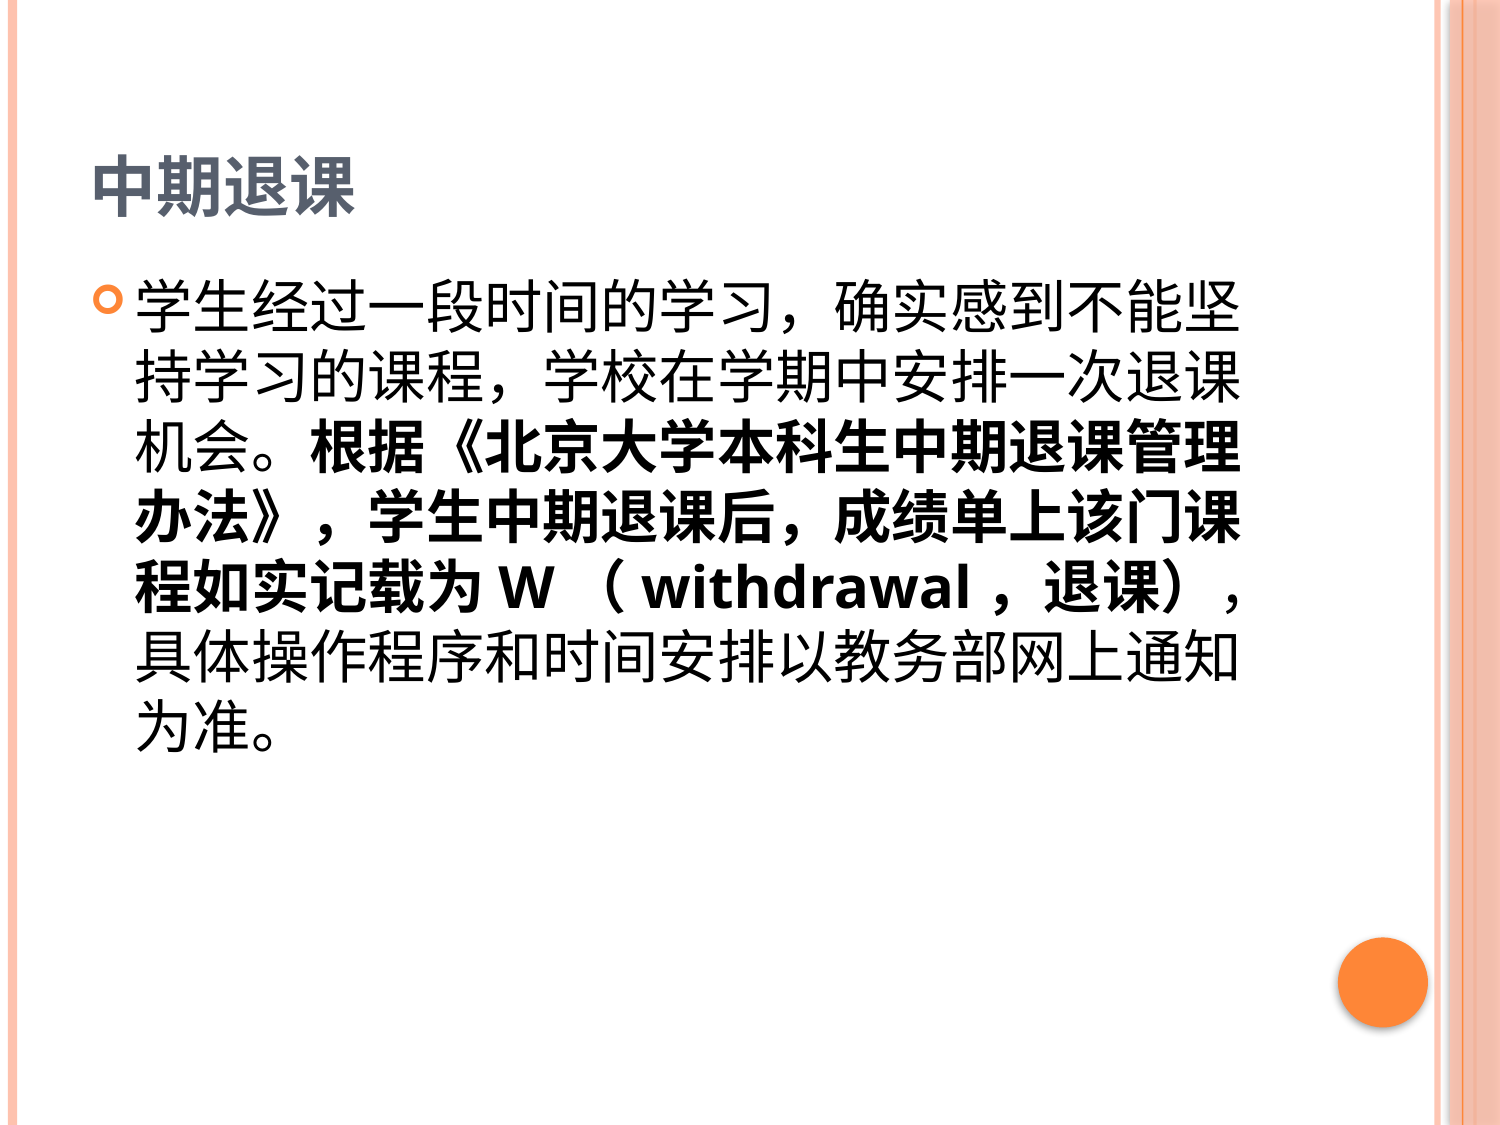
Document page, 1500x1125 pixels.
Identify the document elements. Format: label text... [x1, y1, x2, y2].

list 学生经过一段时间的学习，确实感到不能坚持学习的课程，学校在学期中安排一次退课机会。根据《北京大学本科生中期退课管理办法》，学生中期退课后，成绩单上该门课程如实记载为W（withdrawal，退课），具体操作程序和时间安排以教务部网上通知为准。 [75, 262, 1300, 1062]
title 中期退课 [75, 45, 1300, 233]
